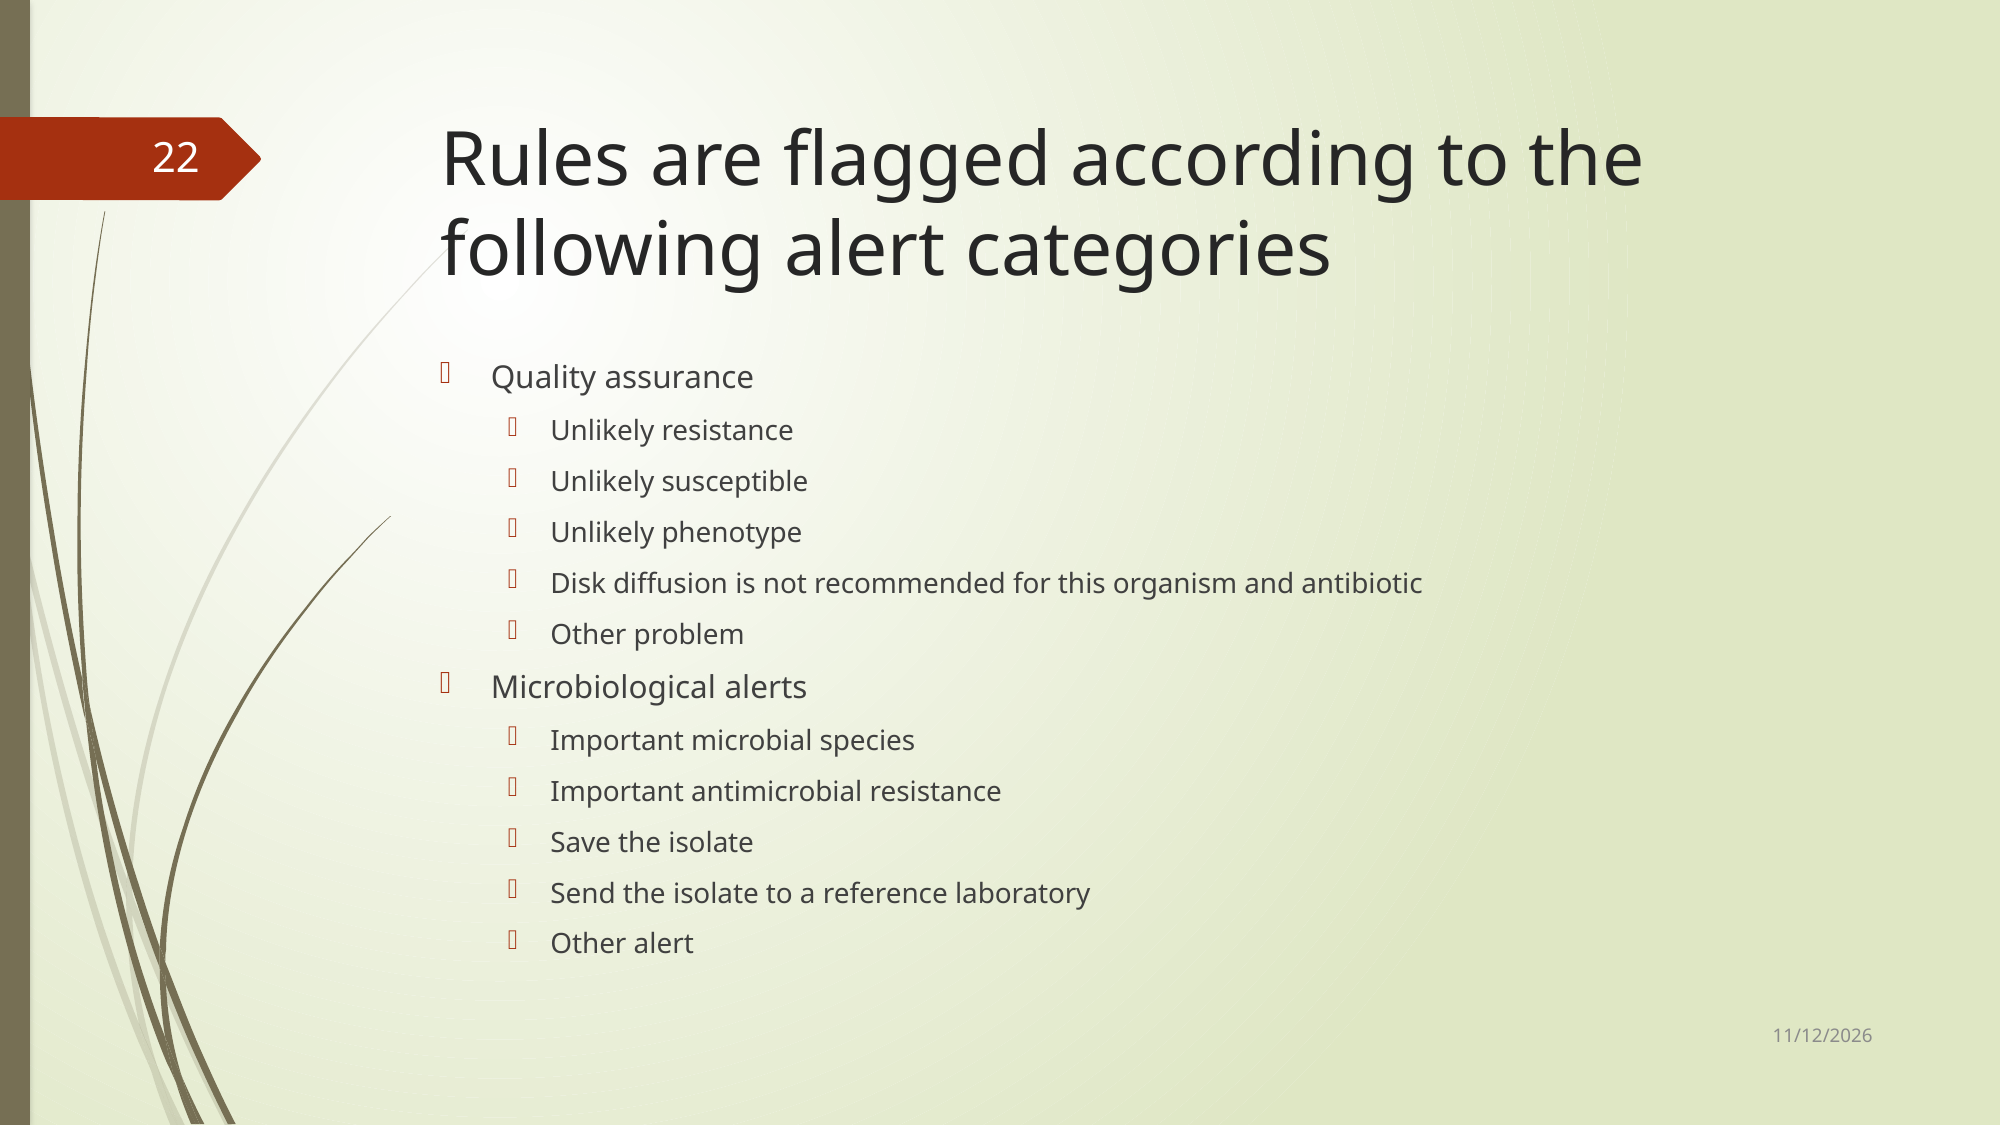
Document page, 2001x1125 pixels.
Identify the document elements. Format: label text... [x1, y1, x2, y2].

title Rules are flagged according to the following alert categories [425, 102, 1888, 313]
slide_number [1699, 1005, 1888, 1067]
slide_number 22 [87, 129, 216, 190]
list Quality assurance Unlikely resistance Unlikely susceptible Unlikely phenotype Disk diffusion is not recommended for this organism and antibiotic Other problem Microbiological alerts Important microbial species Important antimicrobial resistance Save the isolate Send the isolate to a reference laboratory Other alert [424, 350, 1888, 970]
